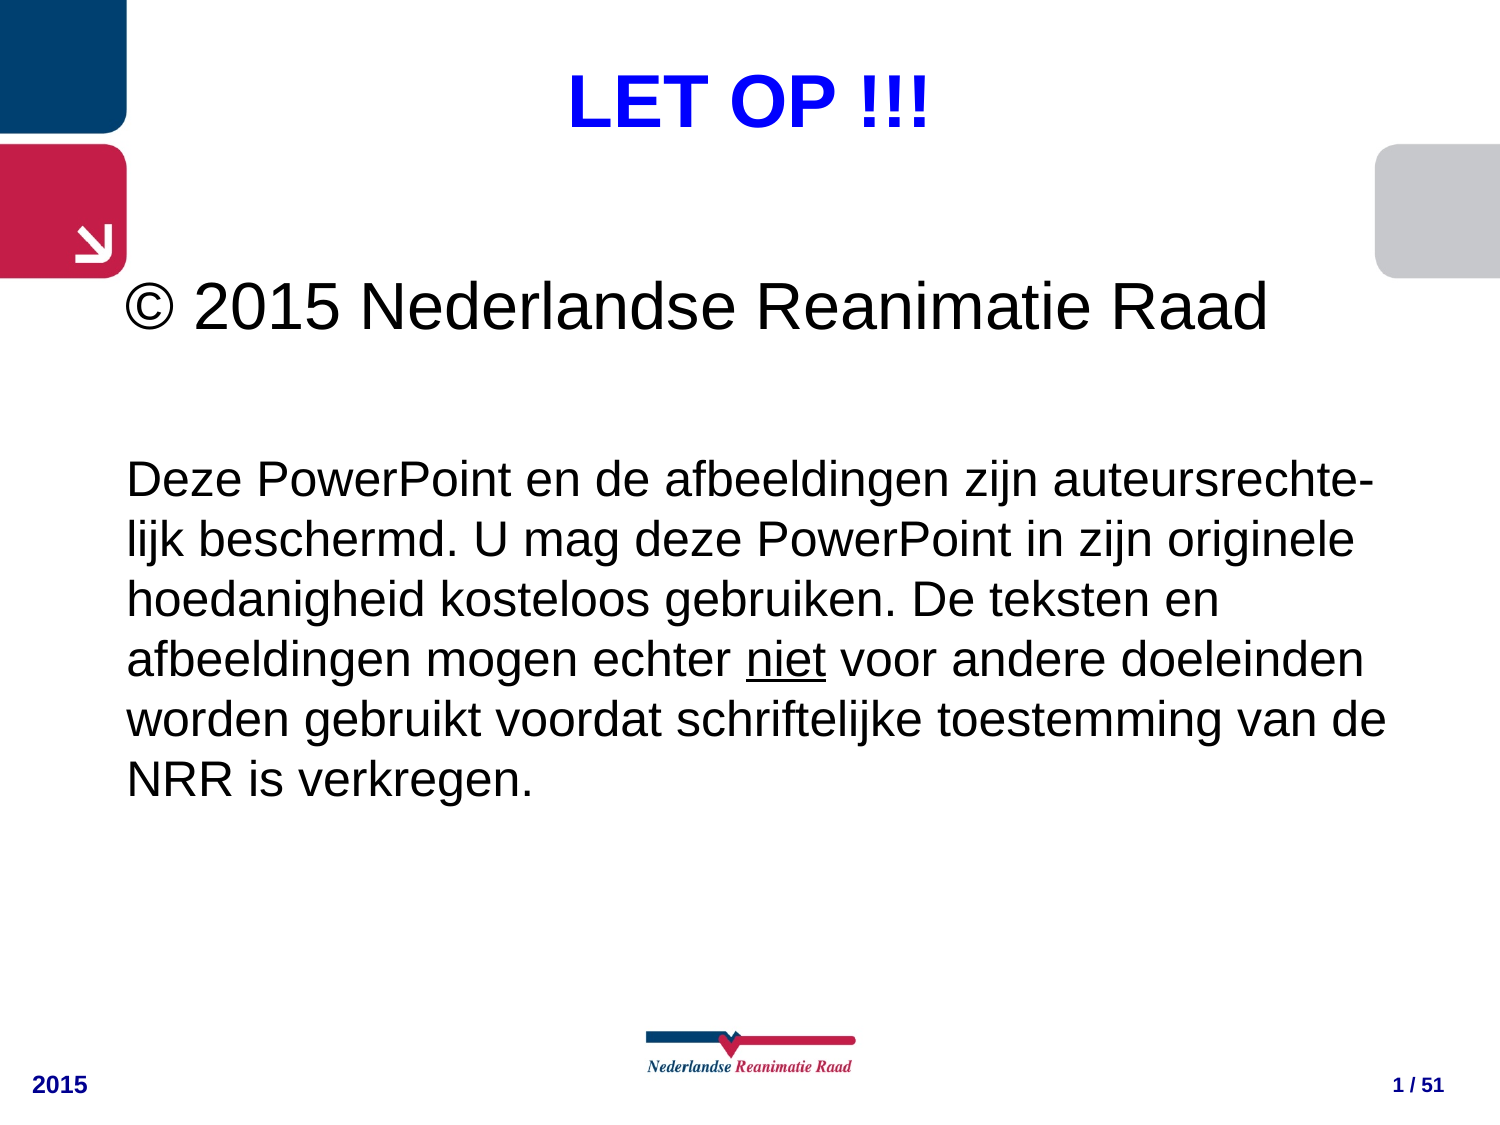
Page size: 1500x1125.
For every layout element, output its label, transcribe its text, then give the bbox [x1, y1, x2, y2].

picture [0, 0, 1500, 1125]
list © 2015 Nederlandse Reanimatie Raad Deze PowerPoint en de afbeeldingen zijn auteursrechte-lijk beschermd. U mag deze PowerPoint in zijn originele hoedanigheid kosteloos gebruiken. De teksten en afbeeldingen mogen echter niet voor andere doeleinden worden gebruikt voordat schriftelijke toestemming van de NRR is verkregen. [55, 162, 1423, 905]
title LET OP !!! [75, 45, 1425, 233]
